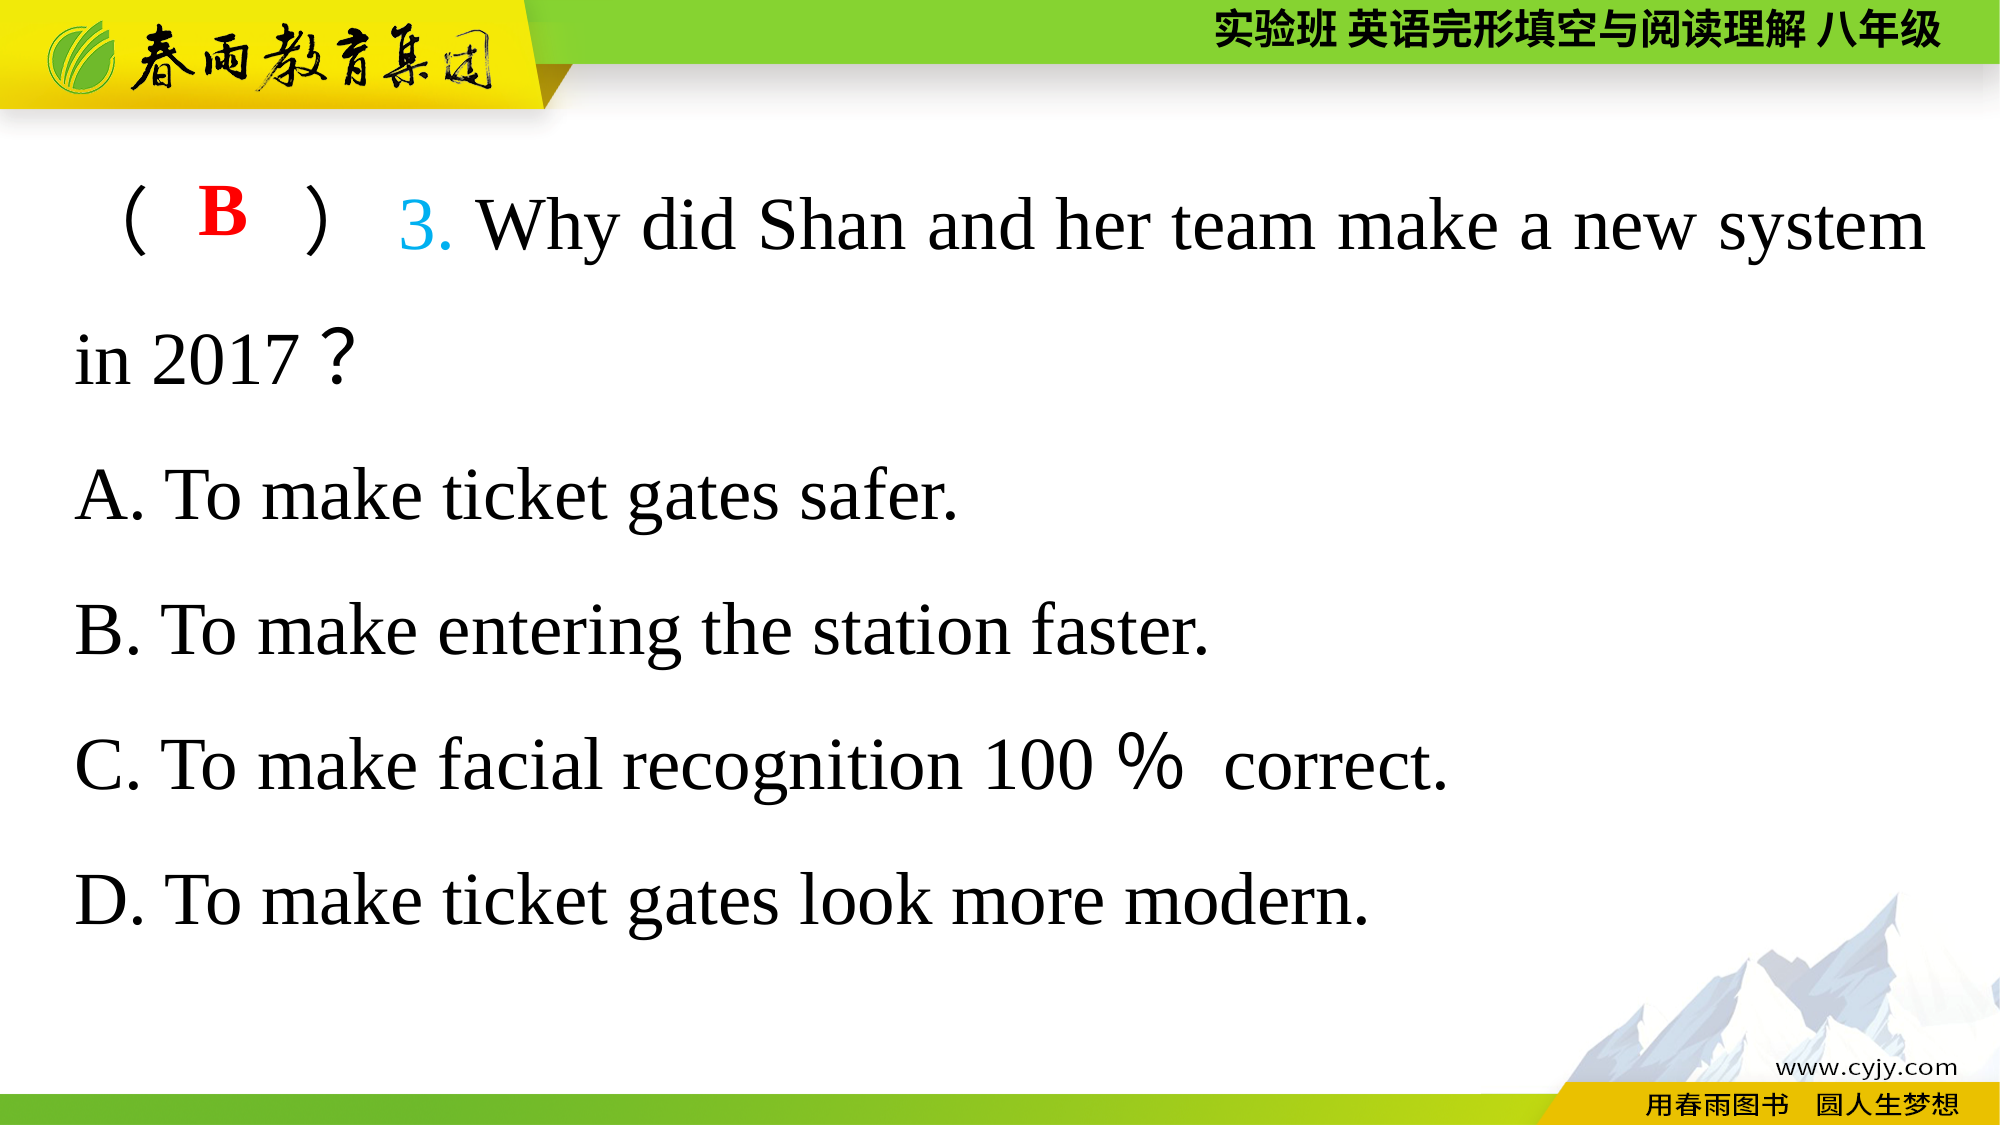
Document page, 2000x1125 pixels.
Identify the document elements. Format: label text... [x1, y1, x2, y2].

text_box B [183, 152, 264, 258]
picture [0, 0, 2000, 1125]
list （ ）3. Why did Shan and her team make a new system in 2017？ A. To make ticket gates safer. B. To make entering the station faster. C. To make facial recognition 100％ correct. D. To make ticket gates look more modern. [59, 122, 1944, 956]
